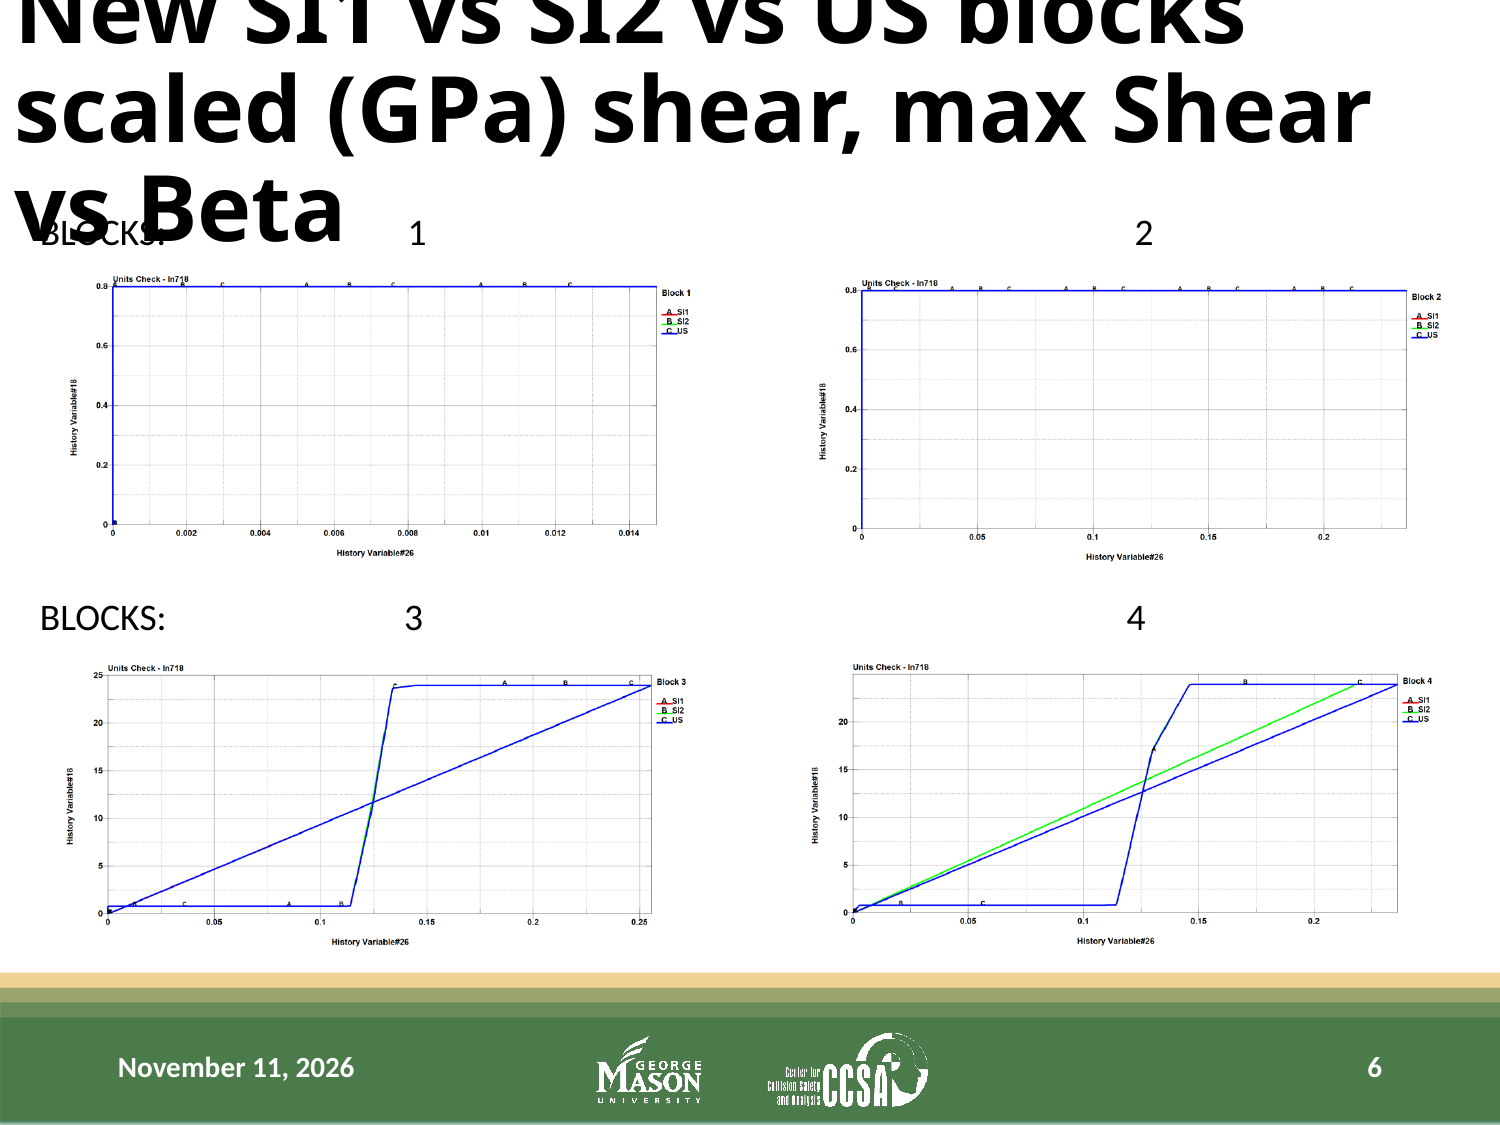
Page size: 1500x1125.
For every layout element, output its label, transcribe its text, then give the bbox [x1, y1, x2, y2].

picture [587, 1024, 713, 1115]
slide_number 6 [1115, 1041, 1397, 1102]
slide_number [103, 1041, 441, 1102]
text_box BLOCKS: 1 2 [24, 200, 1500, 261]
text_box BLOCKS: 3 4 [25, 585, 1500, 646]
picture [757, 1024, 938, 1115]
picture [796, 272, 1453, 570]
text_box New SI1 vs SI2 vs US blocks scaled (GPa) shear, max Shear vs Beta [0, 25, 1475, 201]
picture [47, 268, 703, 566]
picture [42, 657, 698, 955]
picture [787, 656, 1444, 954]
